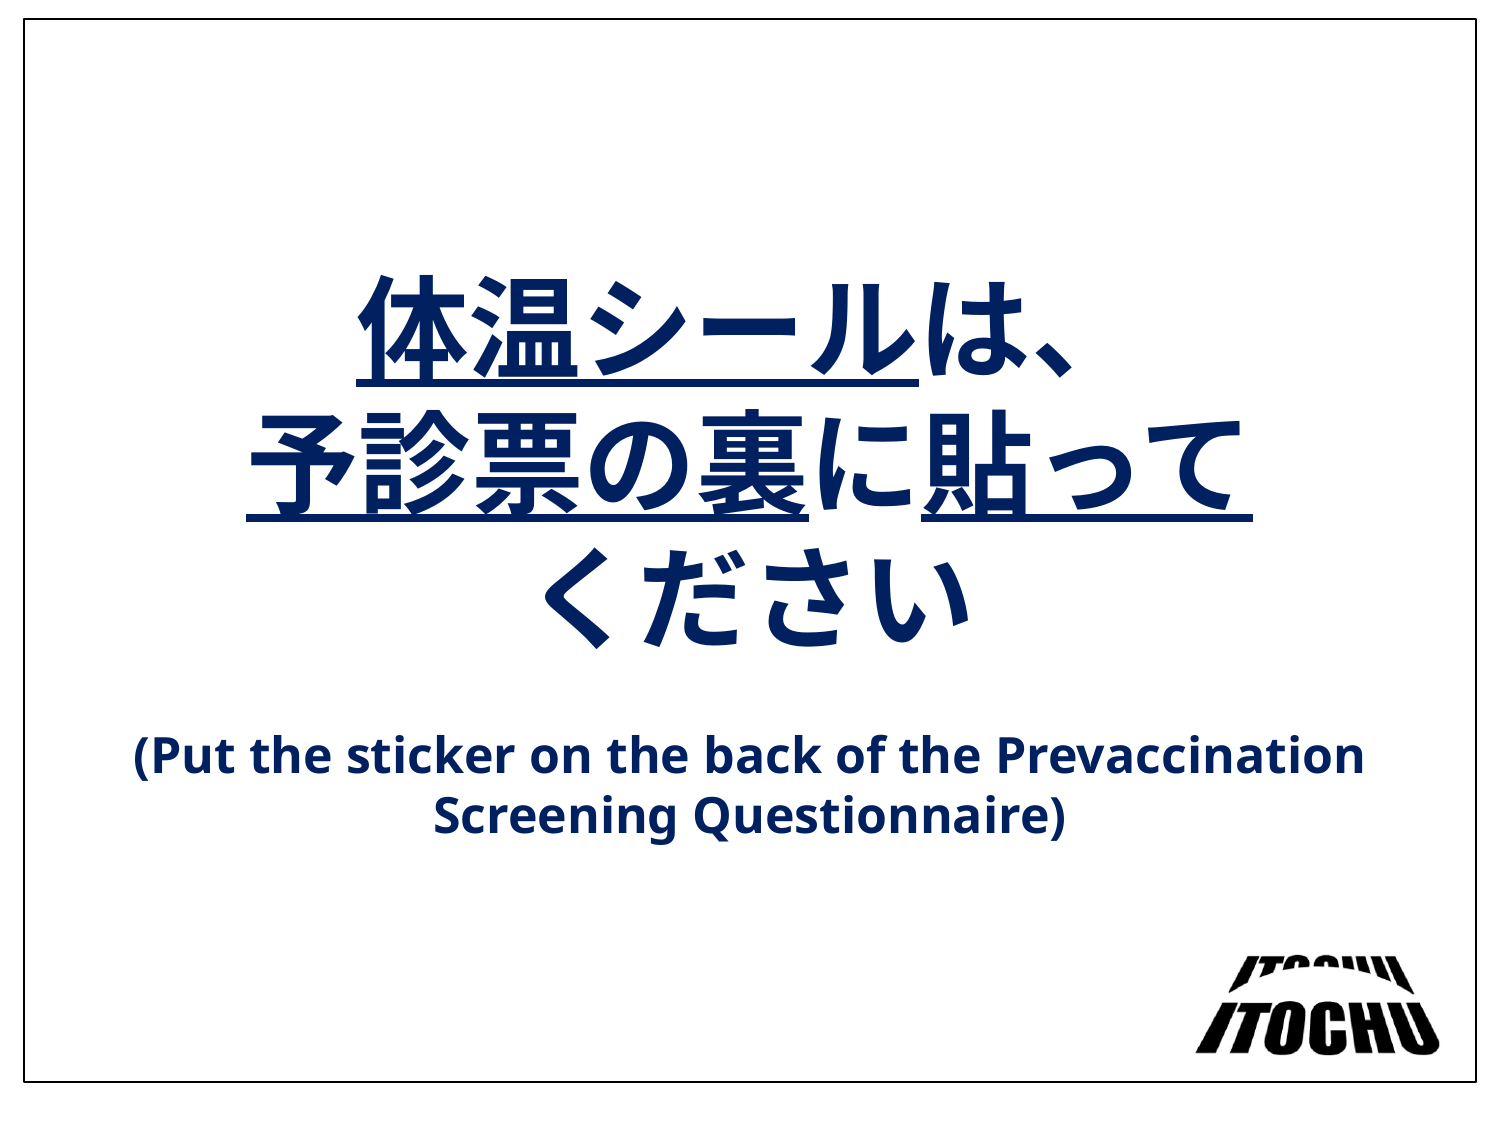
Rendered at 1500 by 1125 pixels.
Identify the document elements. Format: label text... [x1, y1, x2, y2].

picture [1186, 940, 1450, 1068]
text_box 体温シールは、 予診票の裏に貼って ください (Put the sticker on the back of the Prevaccination Screening Questionnaire) [21, 17, 1479, 1084]
